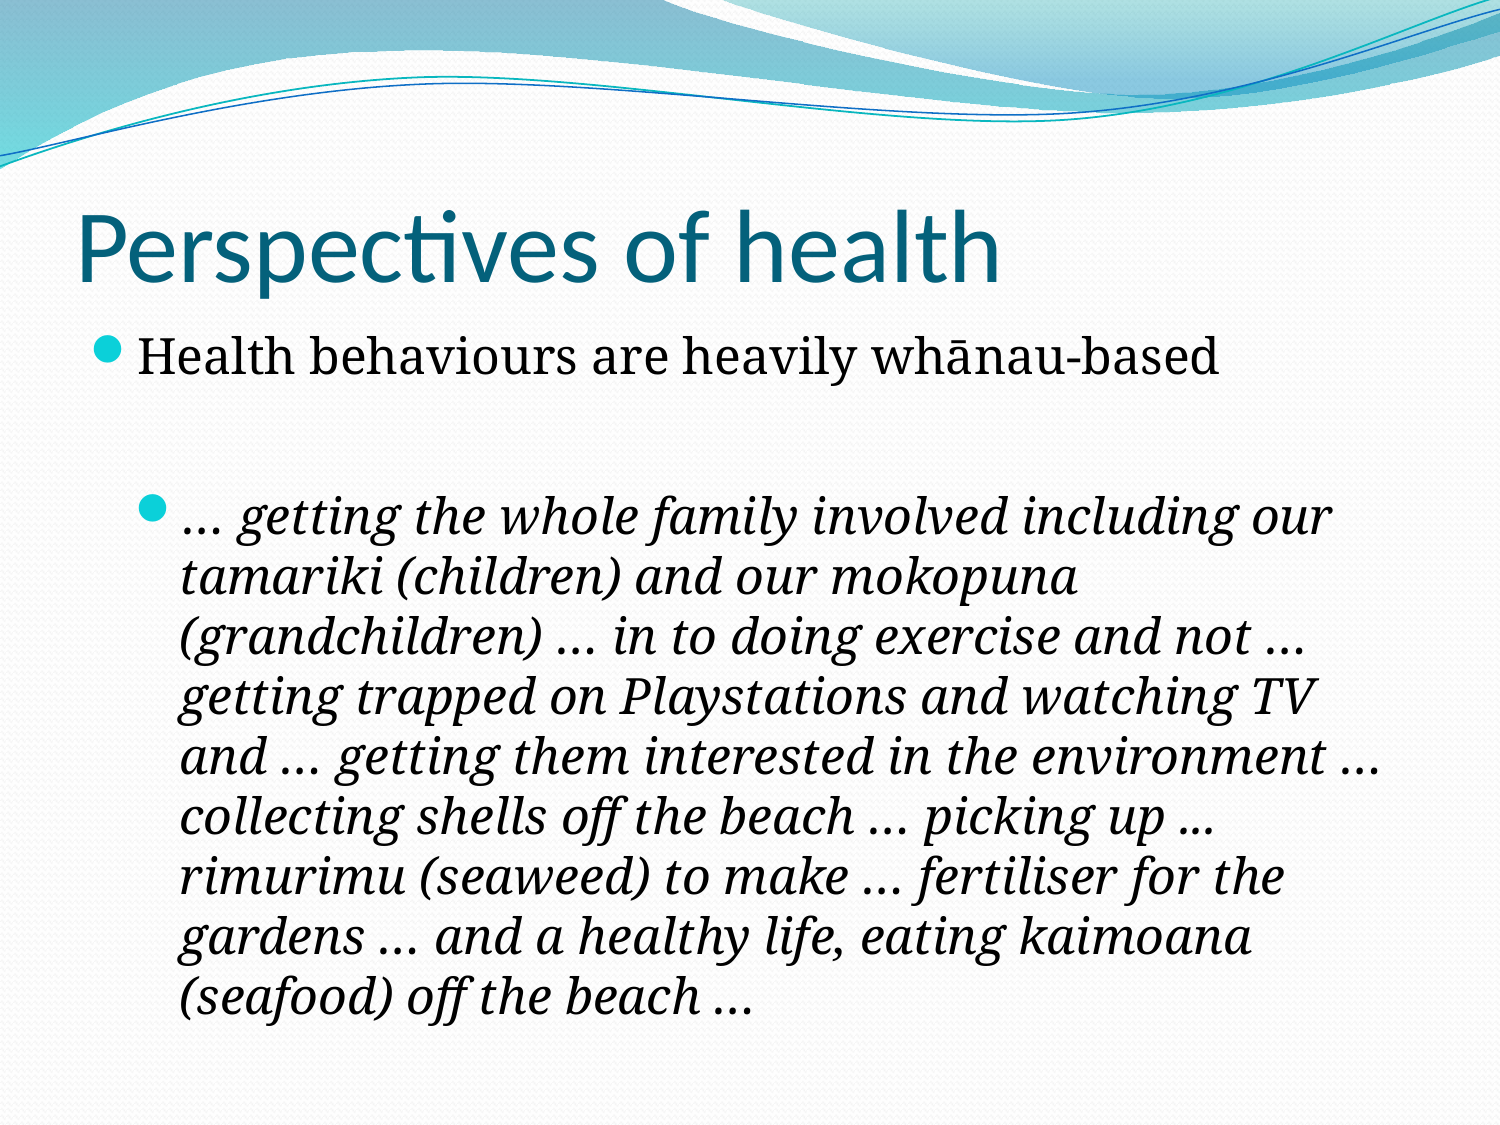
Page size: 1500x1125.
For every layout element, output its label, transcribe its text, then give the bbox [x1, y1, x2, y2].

title Perspectives of health [75, 115, 1425, 303]
list Health behaviours are heavily whānau-based … getting the whole family involved including our tamariki (children) and our mokopuna (grandchildren) … in to doing exercise and not … getting trapped on Playstations and watching TV and … getting them interested in the environment … collecting shells off the beach … picking up ... rimurimu (seaweed) to make … fertiliser for the gardens … and a healthy life, eating kaimoana (seafood) off the beach … [75, 317, 1425, 1038]
